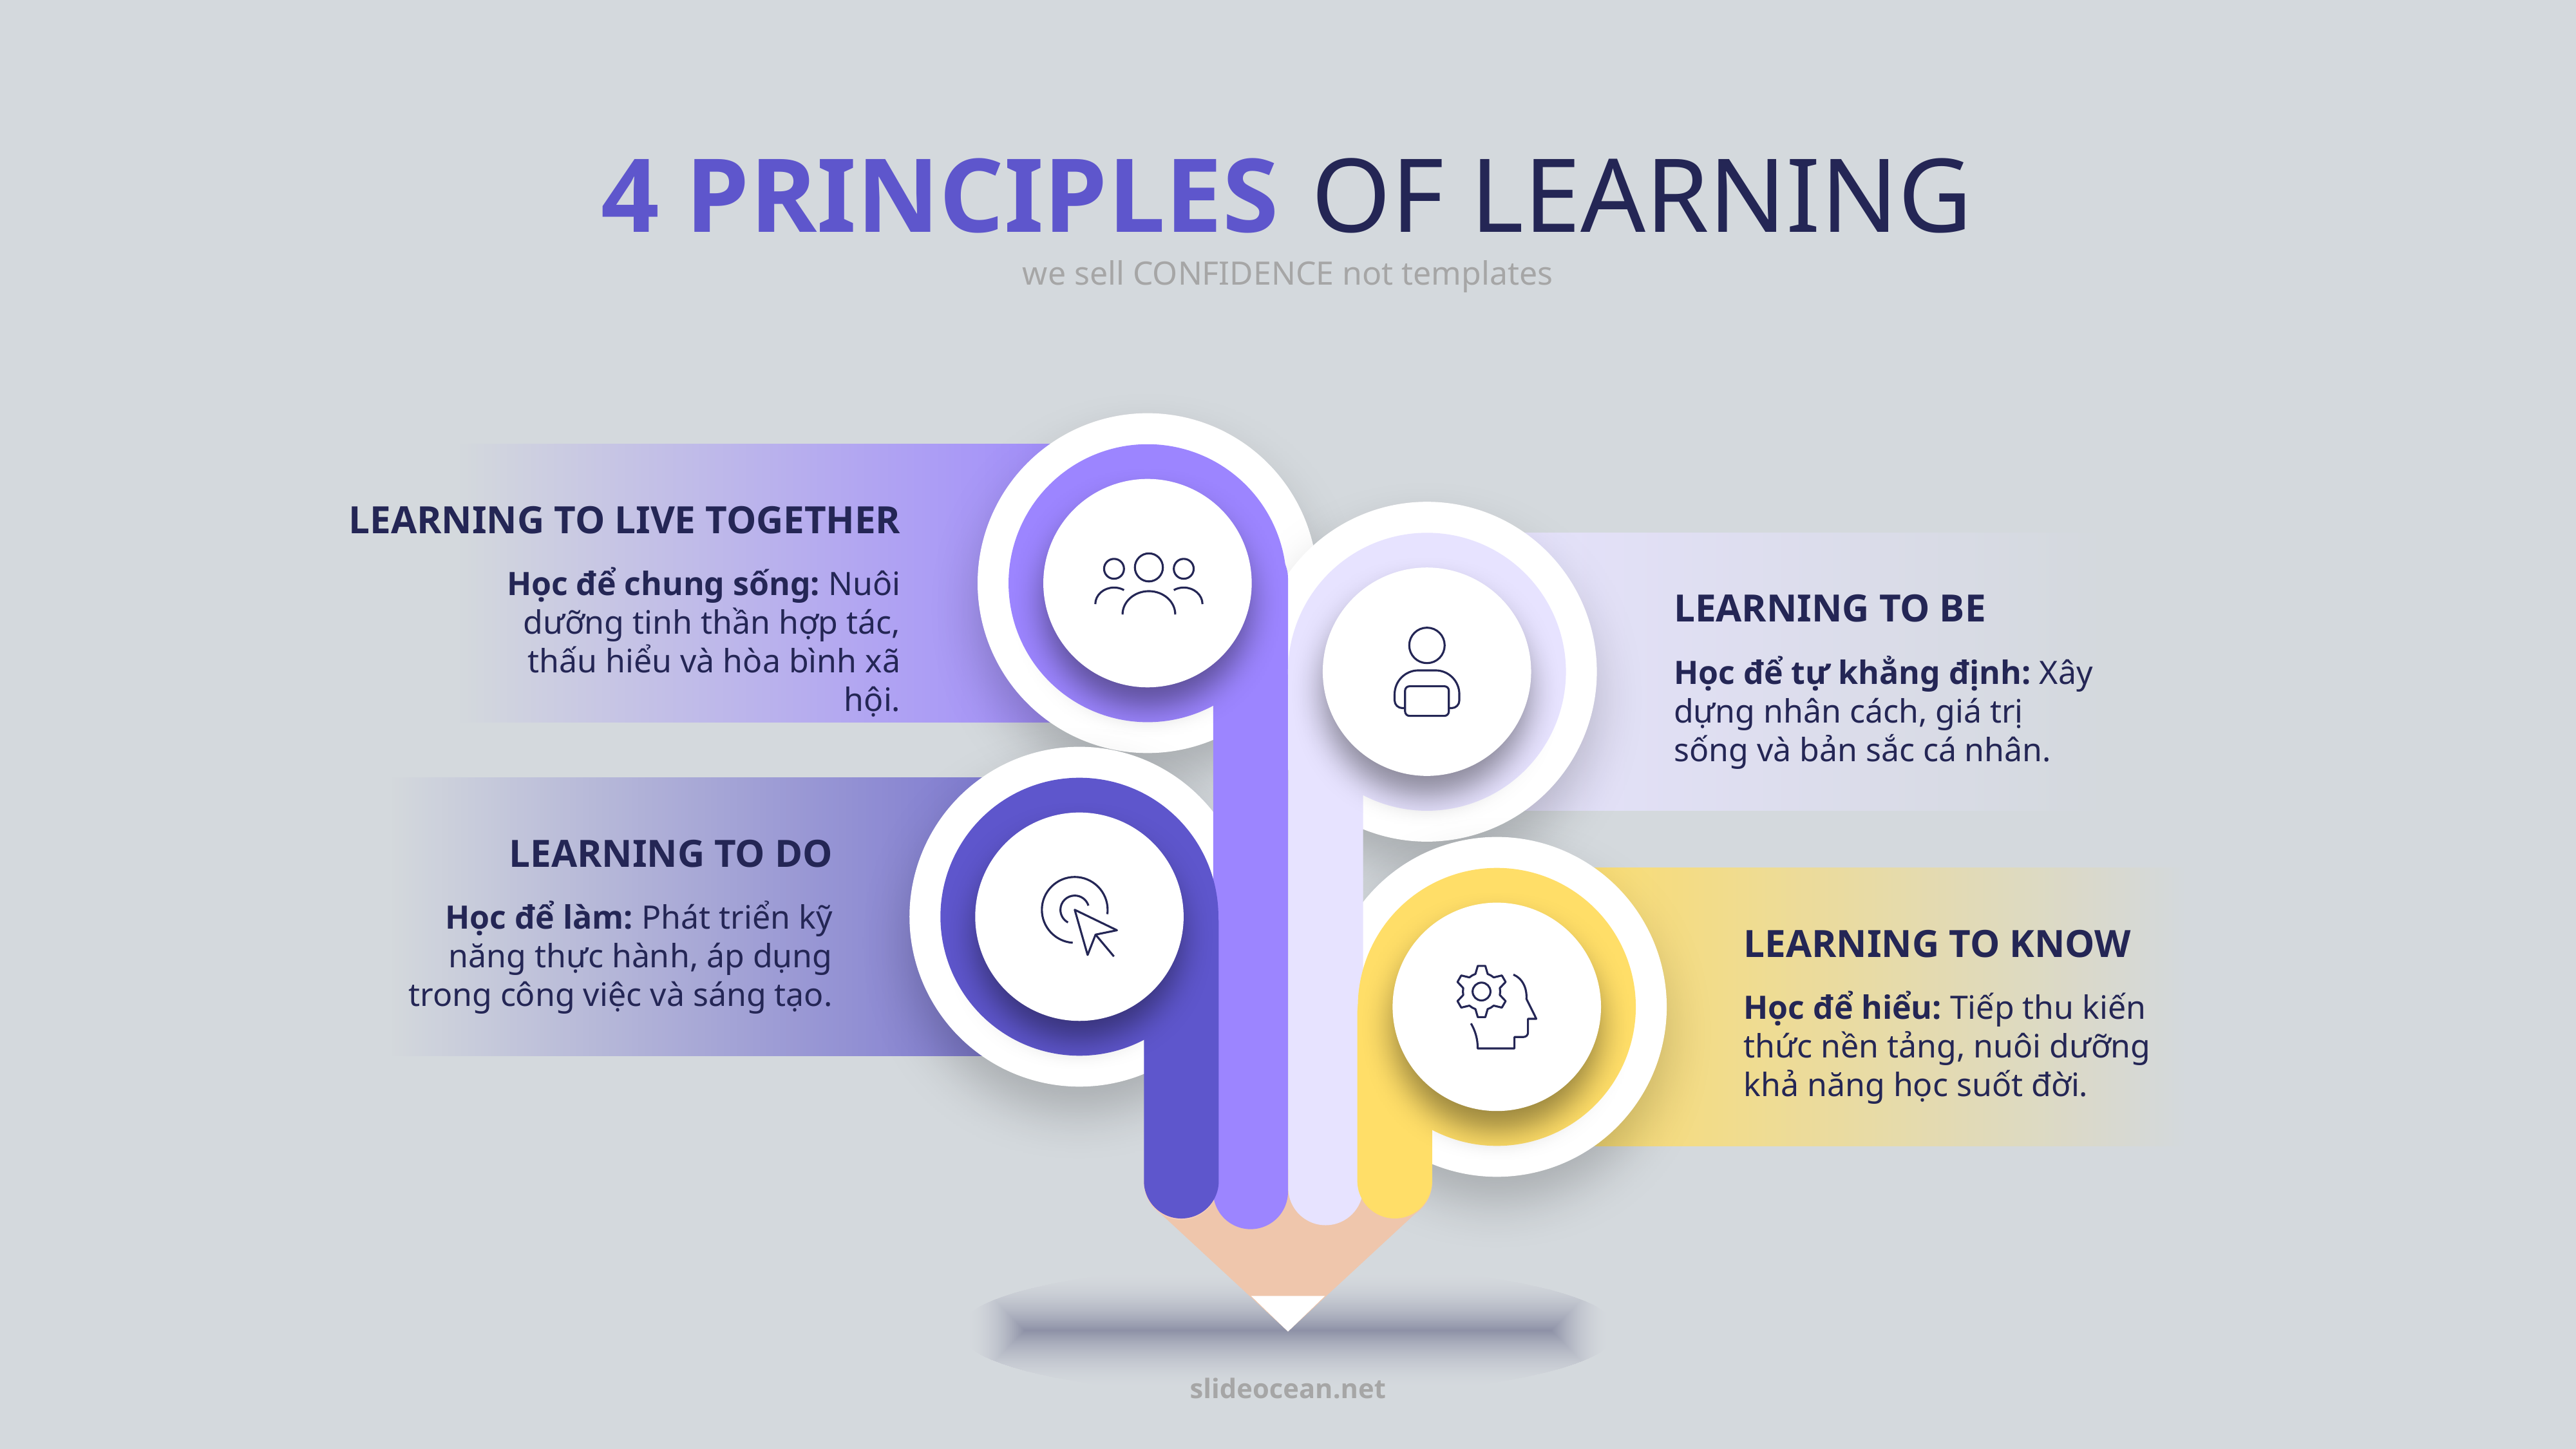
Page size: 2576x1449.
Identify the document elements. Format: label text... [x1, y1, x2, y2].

text_box 4 PRINCIPLES [591, 126, 1289, 258]
text_box [939, 777, 1220, 1027]
text_box we sell CONFIDENCE not templates [1013, 247, 1563, 296]
text_box LEARNING TO DO [422, 824, 842, 879]
text_box Học để hiểu: Tiếp thu kiến thức nền tảng, nuôi dưỡng khả năng học suốt đời. [1734, 982, 2185, 1108]
text_box [974, 811, 1185, 1022]
text_box [1122, 591, 1175, 615]
text_box OF LEARNING [1302, 126, 1983, 258]
text_box [1394, 670, 1460, 716]
text_box [1041, 876, 1117, 957]
text_box [1135, 553, 1163, 582]
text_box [1143, 1144, 1433, 1332]
text_box [1095, 587, 1124, 605]
text_box [1007, 443, 1288, 690]
text_box [1287, 683, 1365, 1144]
text_box [1391, 902, 1602, 1112]
text_box [956, 1269, 1620, 1395]
text_box [908, 746, 1212, 1088]
text_box LEARNING TO LIVE TOGETHER [322, 491, 911, 545]
text_box Học để làm: Phát triển kỹ năng thực hành, áp dụng trong công việc và sáng tạo. [391, 892, 842, 1018]
text_box LEARNING TO BE [1664, 579, 2117, 634]
text_box [1356, 867, 1637, 1113]
text_box slideocean.net [1180, 1367, 1396, 1409]
text_box [1212, 565, 1289, 1144]
text_box [976, 412, 1313, 754]
text_box [1356, 1012, 1434, 1186]
text_box [1409, 627, 1445, 663]
text_box [1173, 558, 1194, 579]
text_box [458, 443, 1045, 723]
text_box Học để chung sống: Nuôi dưỡng tinh thần hợp tác, thấu hiểu và hòa bình xã hội. [459, 558, 911, 723]
text_box [1104, 558, 1124, 579]
text_box [1173, 587, 1203, 605]
text_box [1042, 478, 1253, 688]
text_box [1530, 532, 2116, 811]
text_box Học để tự khẳng định: Xây dựng nhân cách, giá trị sống và bản sắc cá nhân. [1664, 647, 2116, 773]
text_box [390, 777, 977, 1057]
text_box [1287, 531, 1567, 780]
text_box LEARNING TO KNOW [1734, 914, 2187, 969]
text_box [1599, 867, 2186, 1147]
text_box [1365, 836, 1668, 1178]
text_box [1321, 566, 1533, 777]
text_box [1457, 965, 1537, 1048]
text_box [1289, 500, 1598, 843]
text_box [1142, 922, 1220, 1185]
